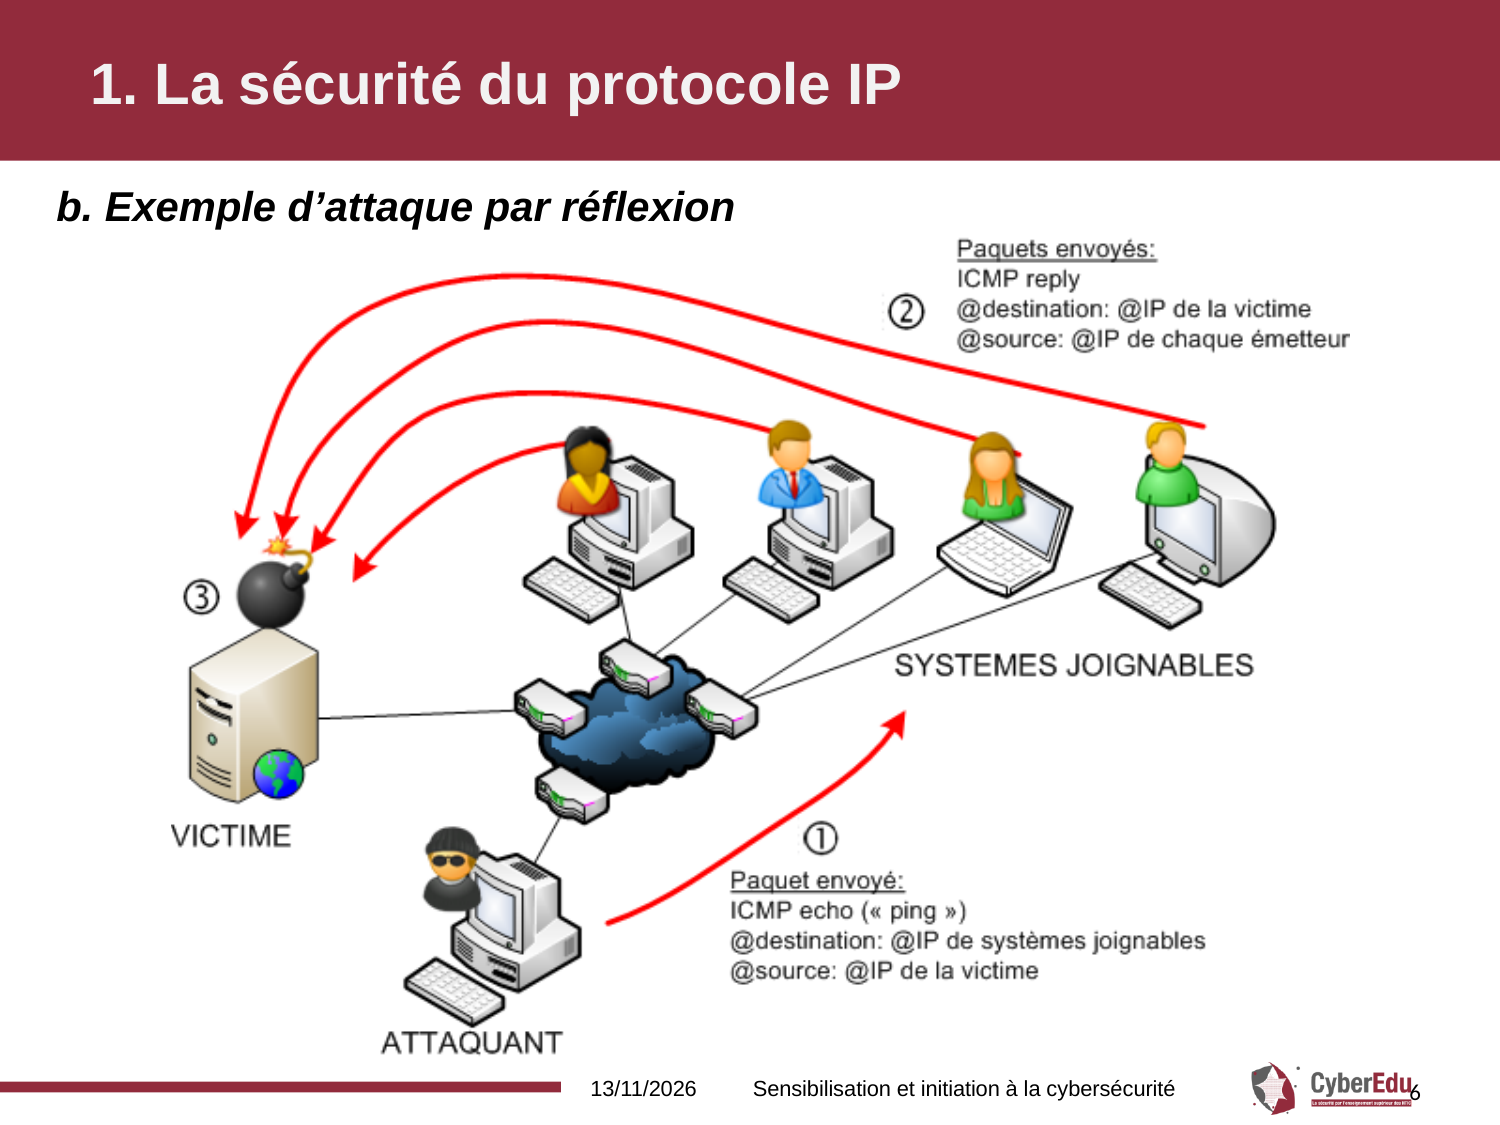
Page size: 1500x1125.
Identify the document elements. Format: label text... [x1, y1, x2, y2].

title 1. La sécurité du protocole IP [75, 1, 1425, 161]
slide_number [561, 1070, 727, 1118]
picture [170, 231, 1412, 1115]
text_box b. Exemple d’attaque par réflexion [41, 172, 1471, 268]
footer Sensibilisation et initiation à la cybersécurité [738, 1070, 1236, 1118]
